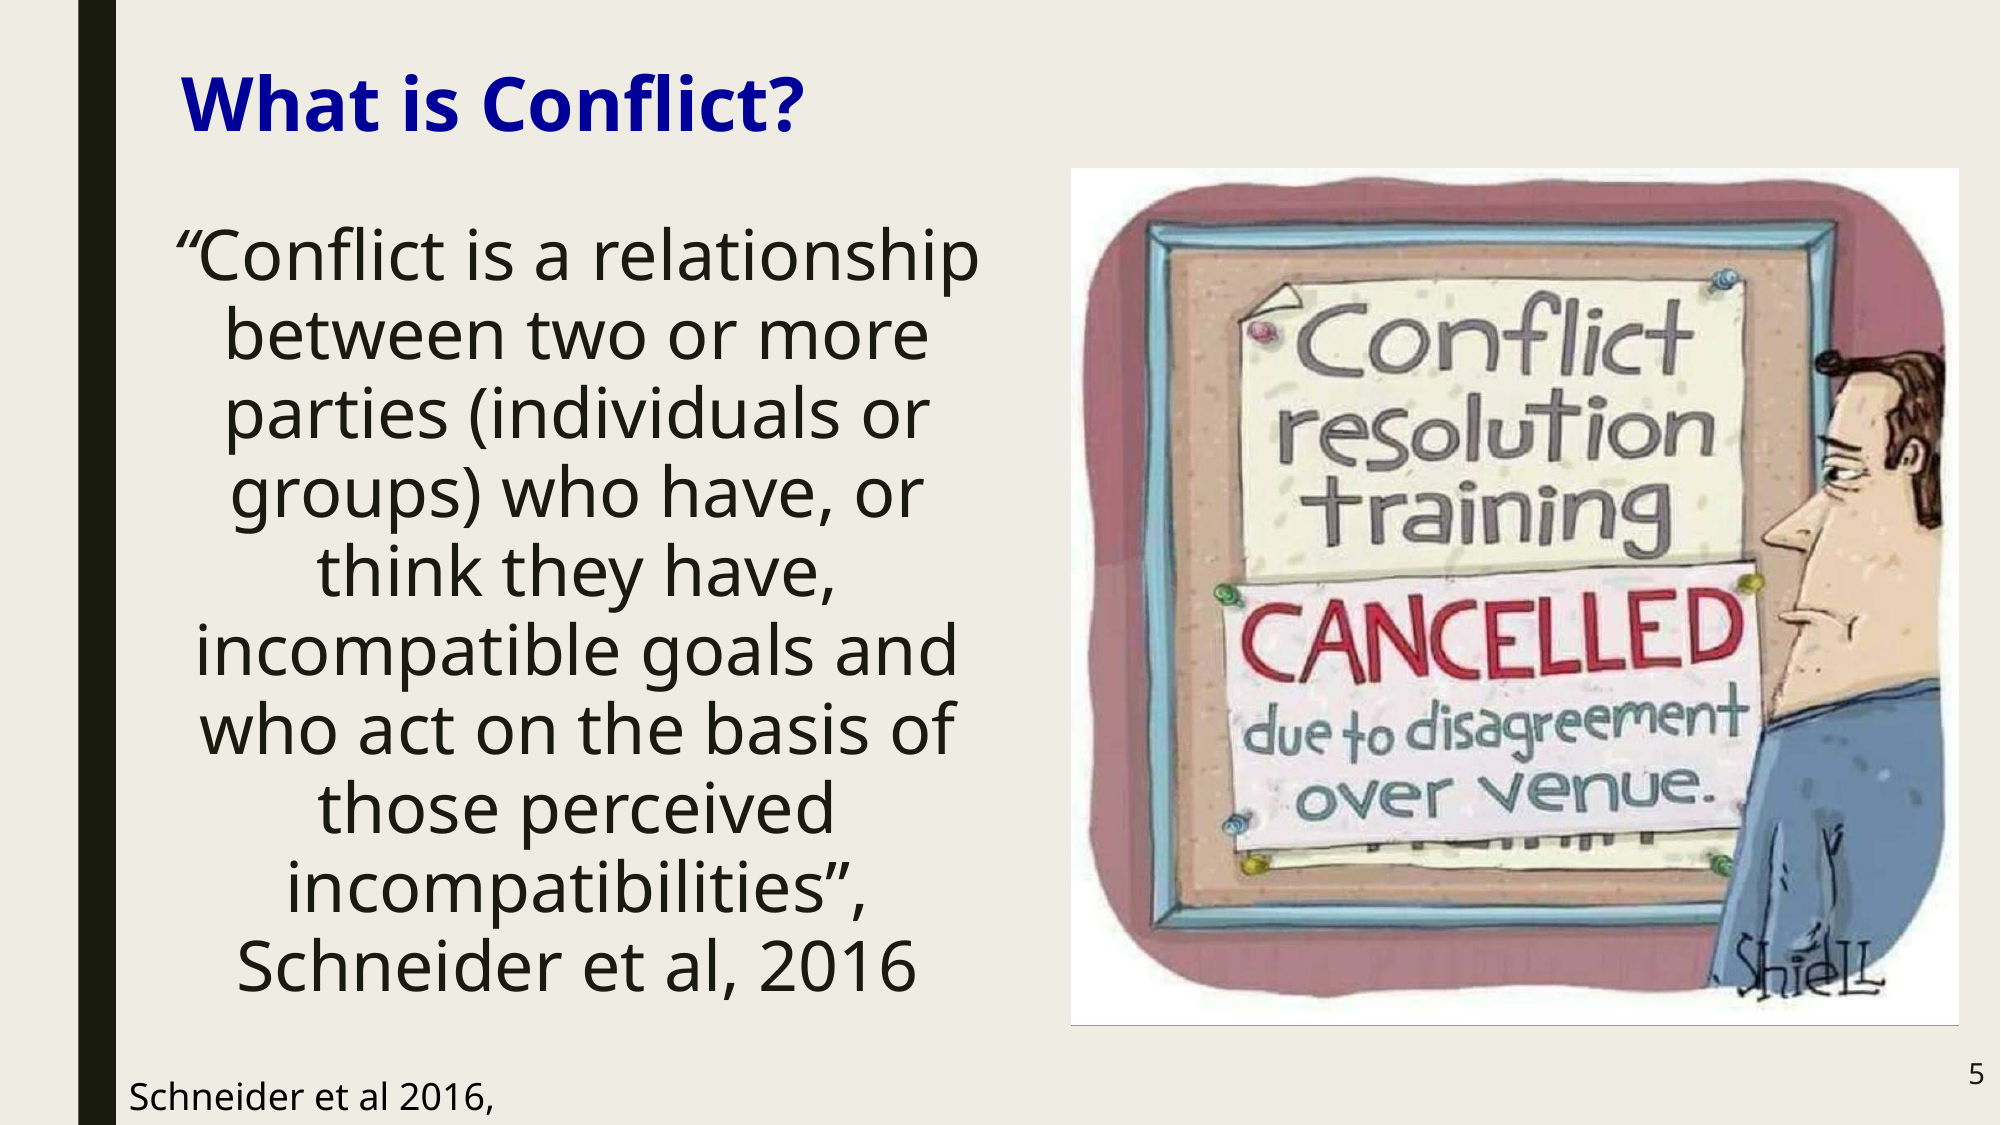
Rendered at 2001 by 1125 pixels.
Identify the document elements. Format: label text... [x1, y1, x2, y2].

text_box Schneider et al 2016, p144 [114, 1065, 575, 1125]
title What is Conflict? [166, 59, 1602, 278]
picture [1071, 168, 1959, 1026]
slide_number 5 [1884, 1024, 2000, 1125]
list “Conflict is a relationship between two or more parties (individuals or groups) who have, or think they have, incompatible goals and who act on the basis of those perceived incompatibilities”, Schneider et al, 2016 [144, 210, 1012, 918]
text_box [144, 918, 1860, 1066]
